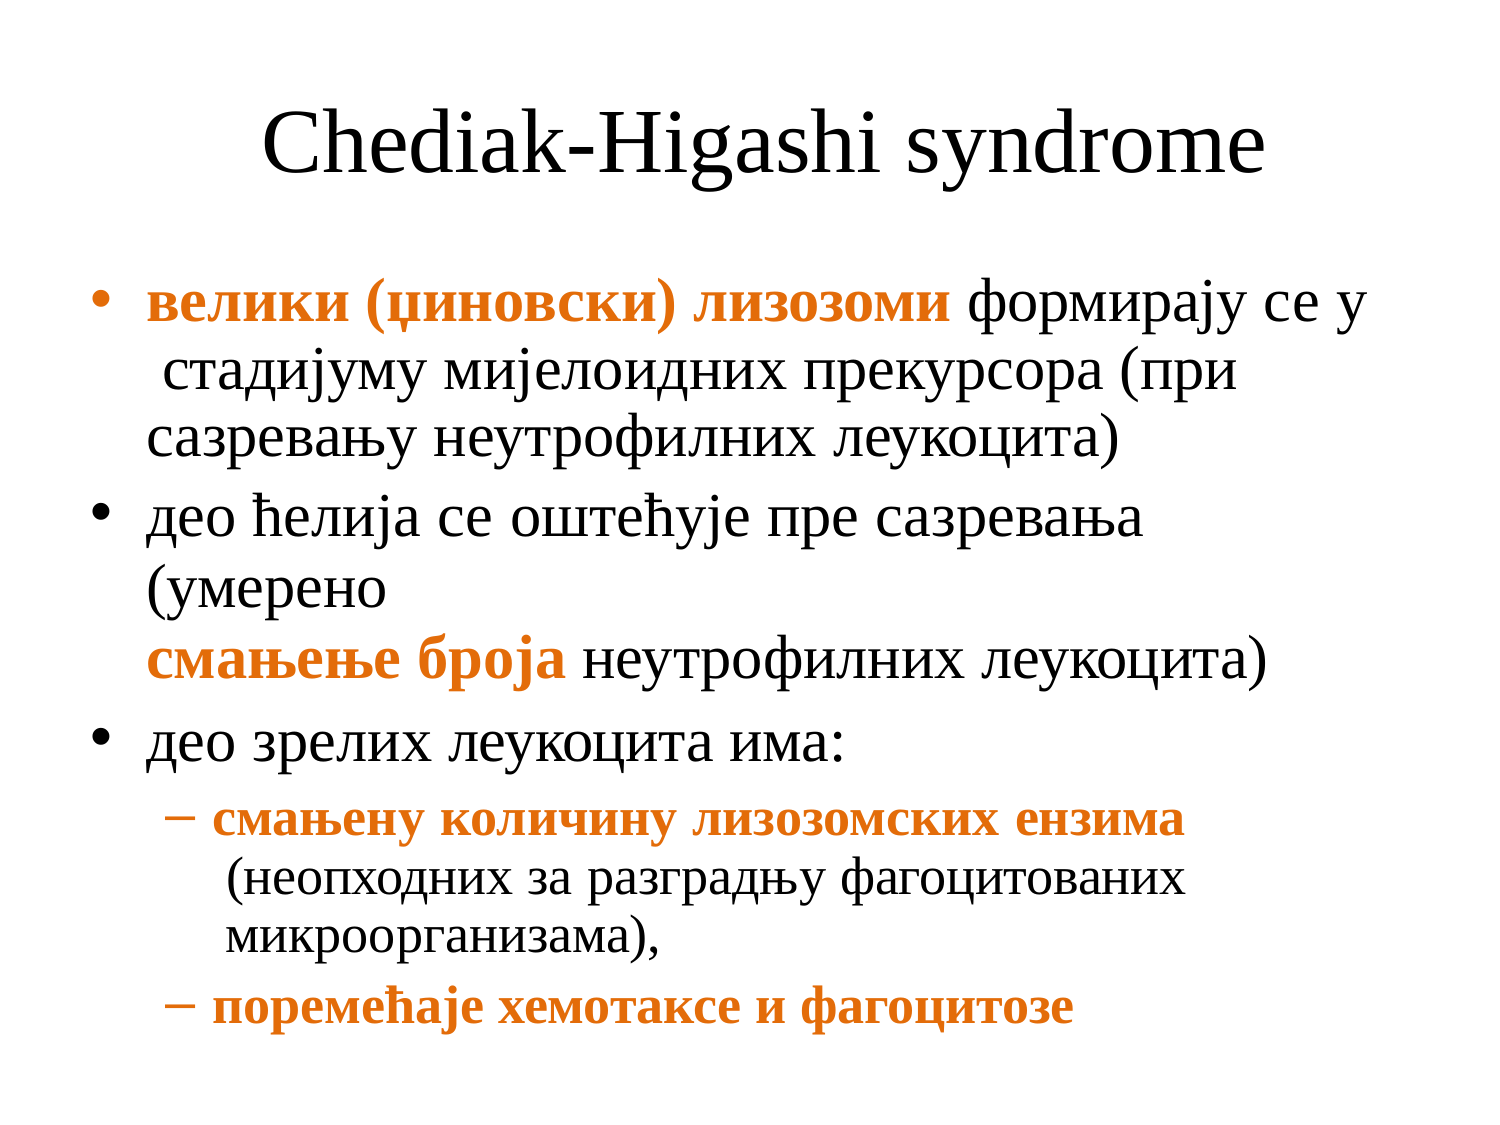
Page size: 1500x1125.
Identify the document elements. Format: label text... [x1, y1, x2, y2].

title Chediak-Higashi syndrome [102, 36, 1398, 267]
text_box велики (џиновски) лизозоми формирају се у стадијуму мијелоидних прекурсора (при сазревању неутрофилних леукоцита) део ћелија се оштећује пре сазревања (умерено смањење броја неутрофилних леукоцита) део зрелих леукоцита има: смањену количину лизозомских ензима (неопходних за разградњу фагоцитованих микроорганизама), поремећаје хемотаксе и фагоцитозе [87, 267, 1405, 1035]
